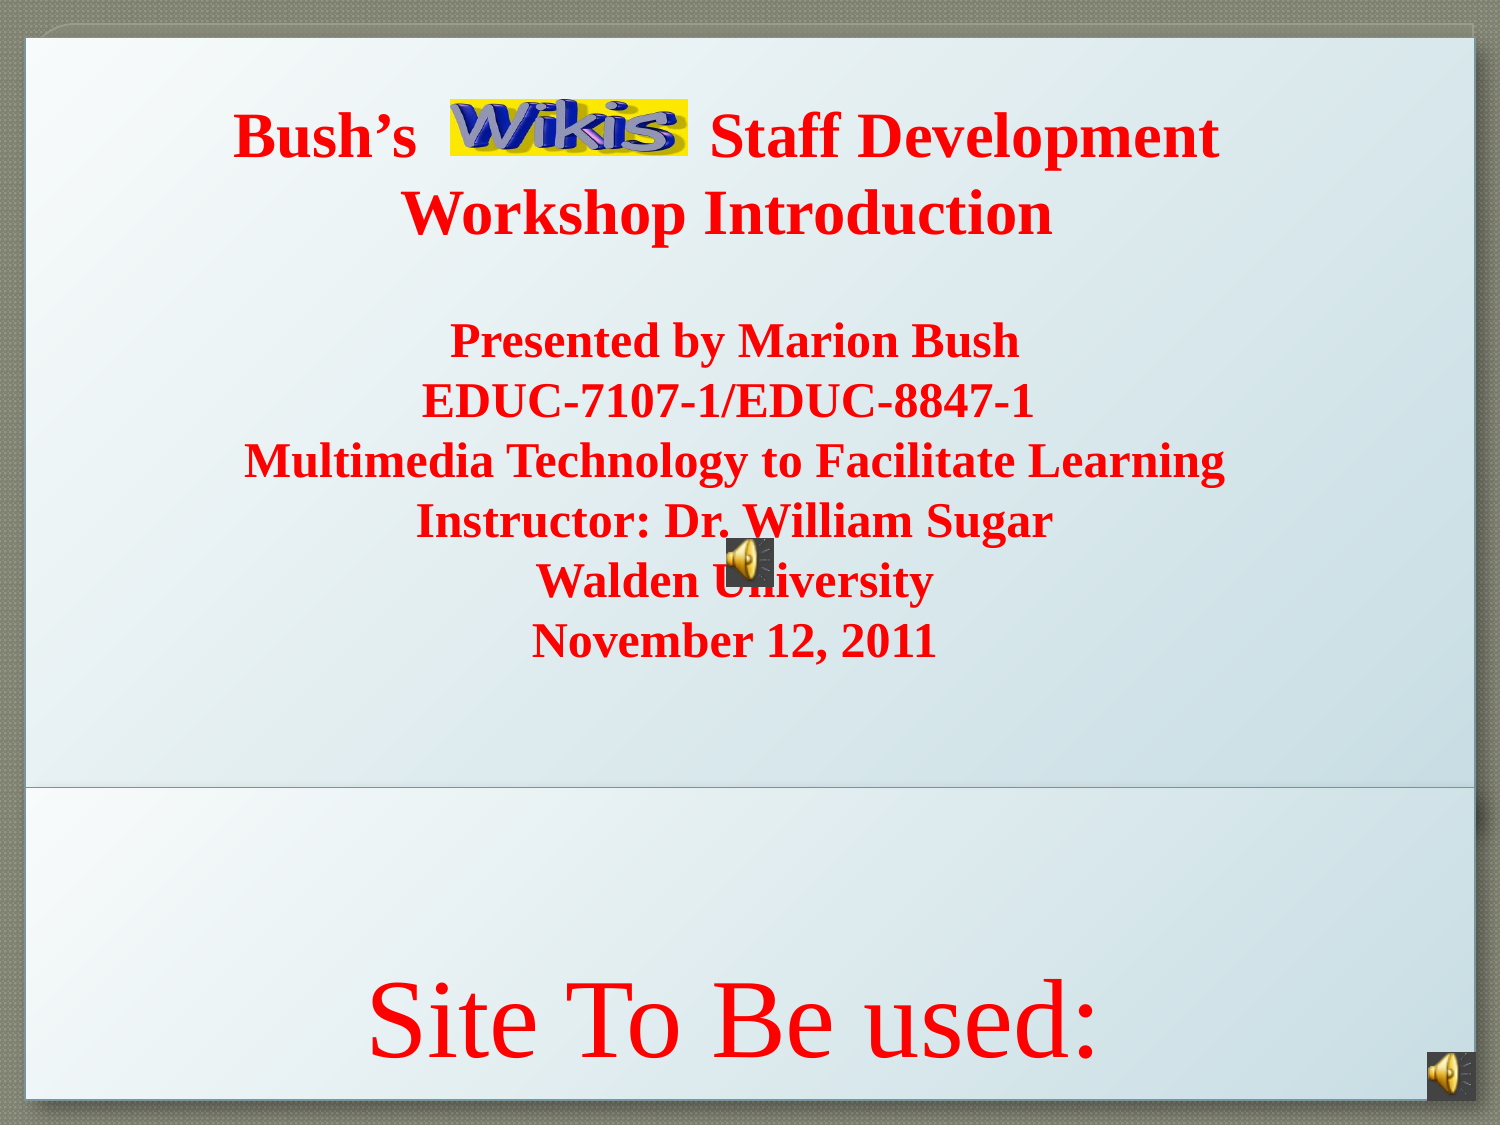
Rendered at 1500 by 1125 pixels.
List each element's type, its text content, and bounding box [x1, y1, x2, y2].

picture [449, 99, 688, 156]
title Bush’s Staff Development Workshop Introduction Presented by Marion Bush EDUC-7107-1/EDUC-8847-1 Multimedia Technology to Facilitate Learning Instructor: Dr. William Sugar Walden University November 12, 2011 [24, 37, 1476, 787]
picture [724, 537, 776, 588]
picture [1426, 1051, 1477, 1102]
subtitle Site To Be used: [24, 787, 1476, 1101]
